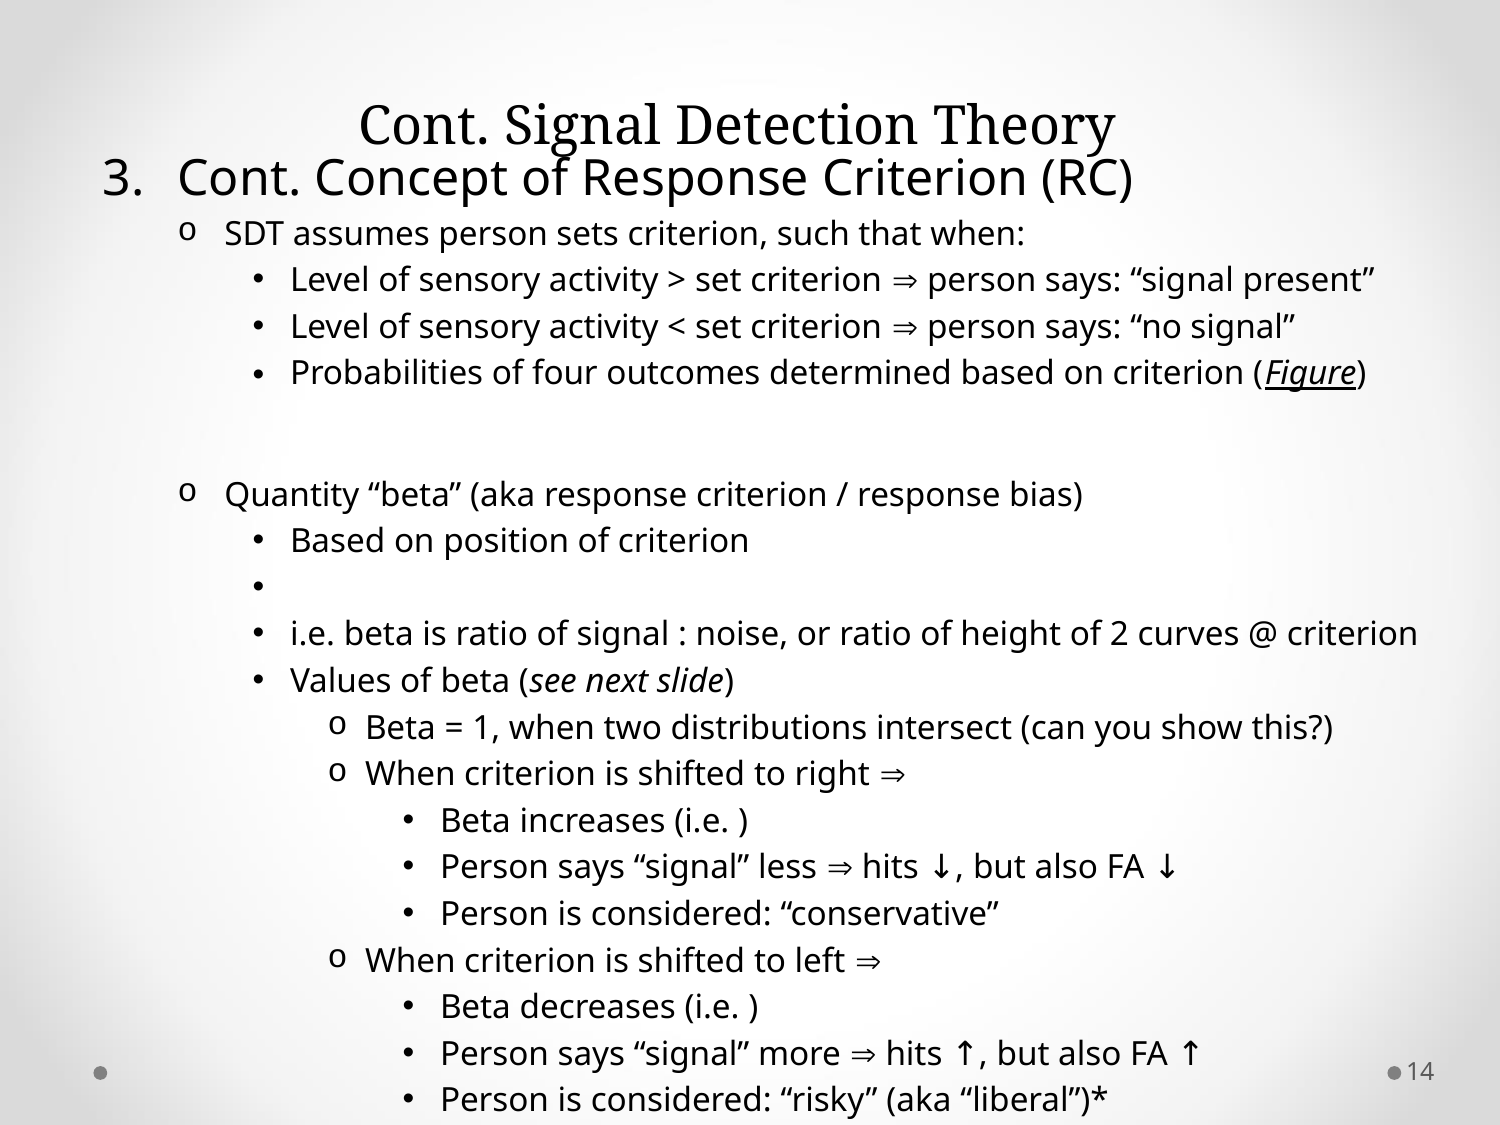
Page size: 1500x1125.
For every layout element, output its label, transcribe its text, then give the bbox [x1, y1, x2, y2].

picture [0, 1, 1500, 1125]
slide_number 14 [1401, 1042, 1494, 1103]
title Cont. Signal Detection Theory [62, 62, 1413, 163]
